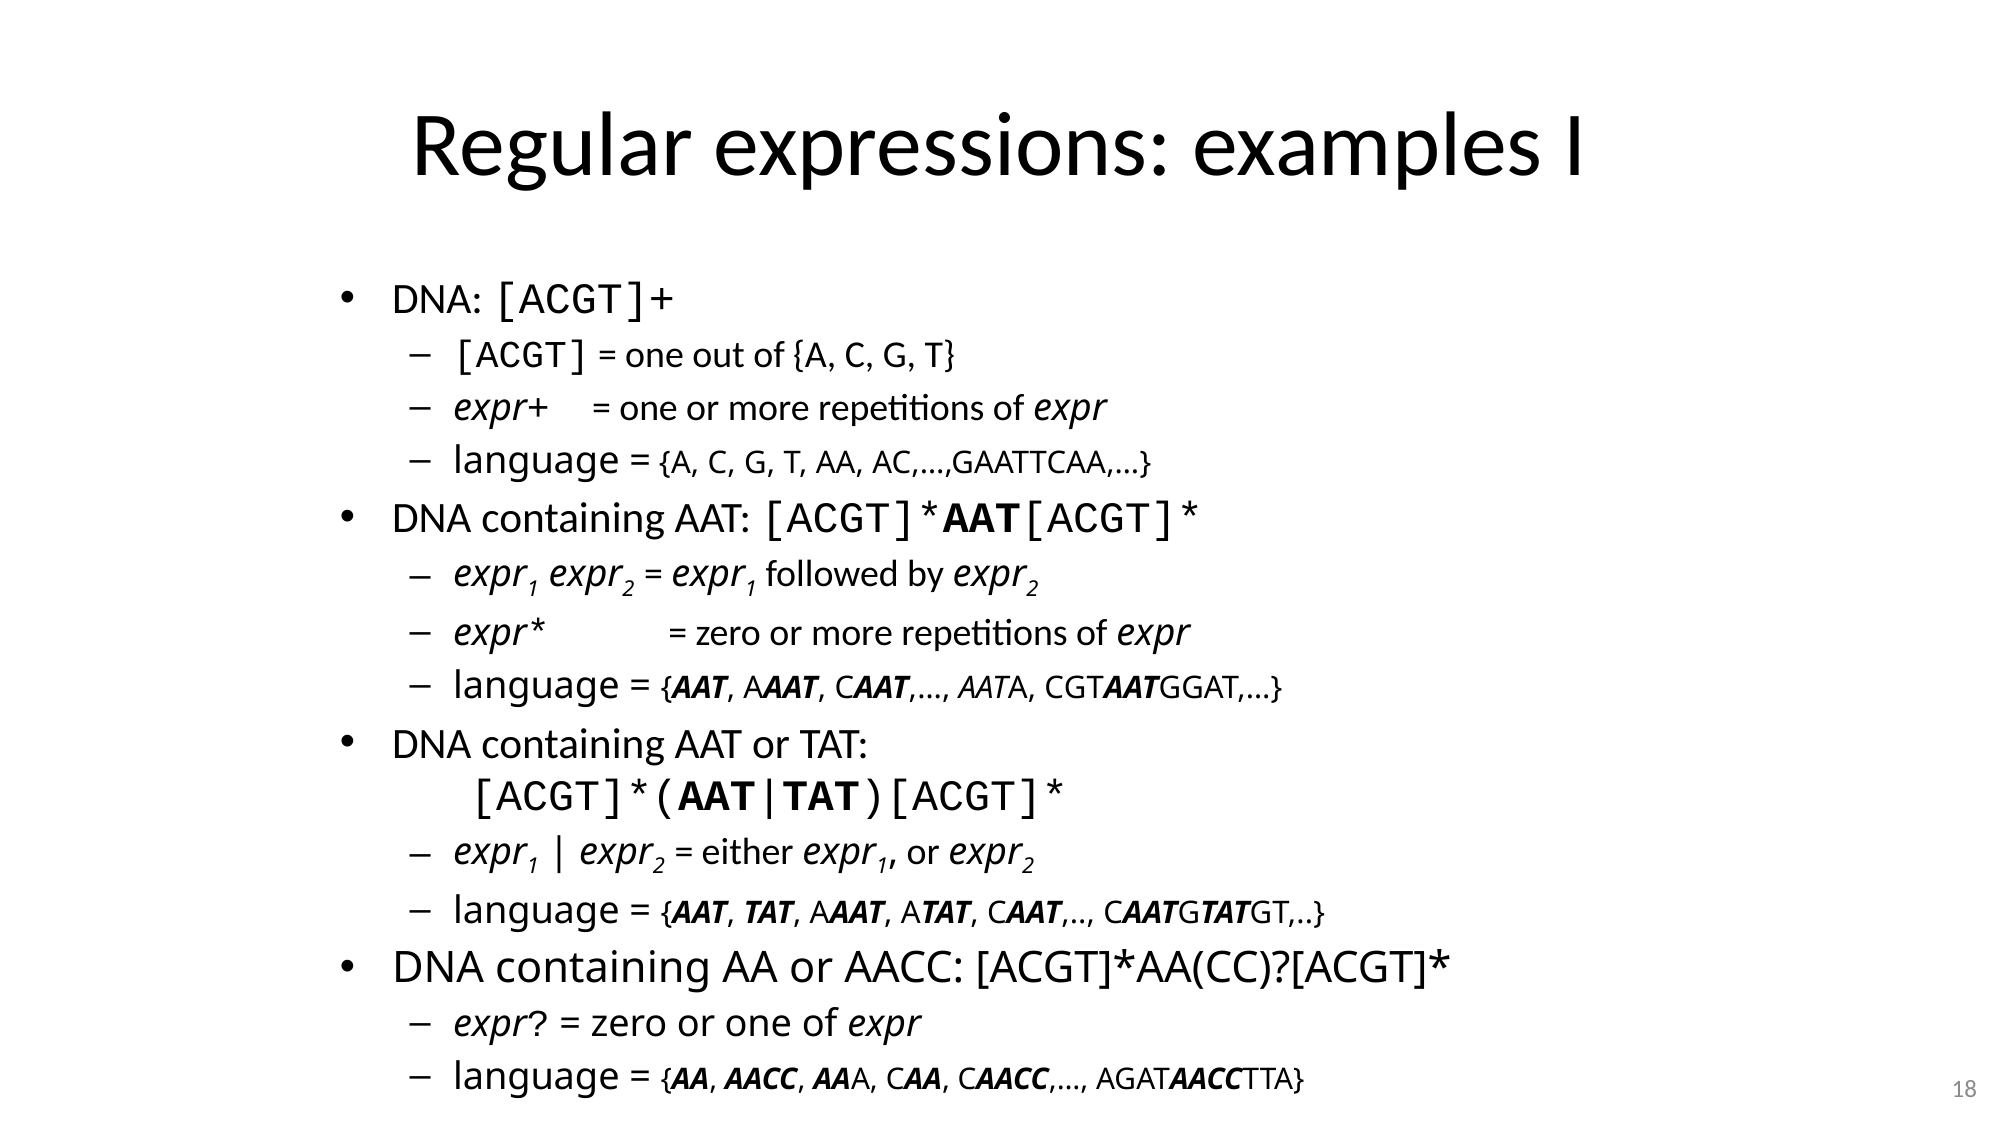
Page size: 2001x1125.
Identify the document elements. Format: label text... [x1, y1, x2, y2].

slide_number 18 [1525, 1057, 1993, 1118]
title Regular expressions: examples I [99, 45, 1900, 233]
list DNA: [ACGT]+ [ACGT] = one out of {A, C, G, T} expr+ = one or more repetitions of expr language = {A, C, G, T, AA, AC,…,GAATTCAA,…} DNA containing AAT: [ACGT]*AAT[ACGT]* expr1 expr2 = expr1 followed by expr2 expr* = zero or more repetitions of expr language = {AAT, AAAT, CAAT,…, AATA, CGTAATGGAT,…} DNA containing AAT or TAT: [ACGT]*(AAT|TAT)[ACGT]* expr1 | expr2 = either expr1, or expr2 language = {AAT, TAT, AAAT, ATAT, CAAT,.., CAATGTATGT,..} DNA containing AA or AACC: [ACGT]*AA(CC)?[ACGT]* expr? = zero or one of expr language = {AA, AACC, AAA, CAA, CAACC,…, AGATAACCTTA} [324, 262, 1675, 1106]
